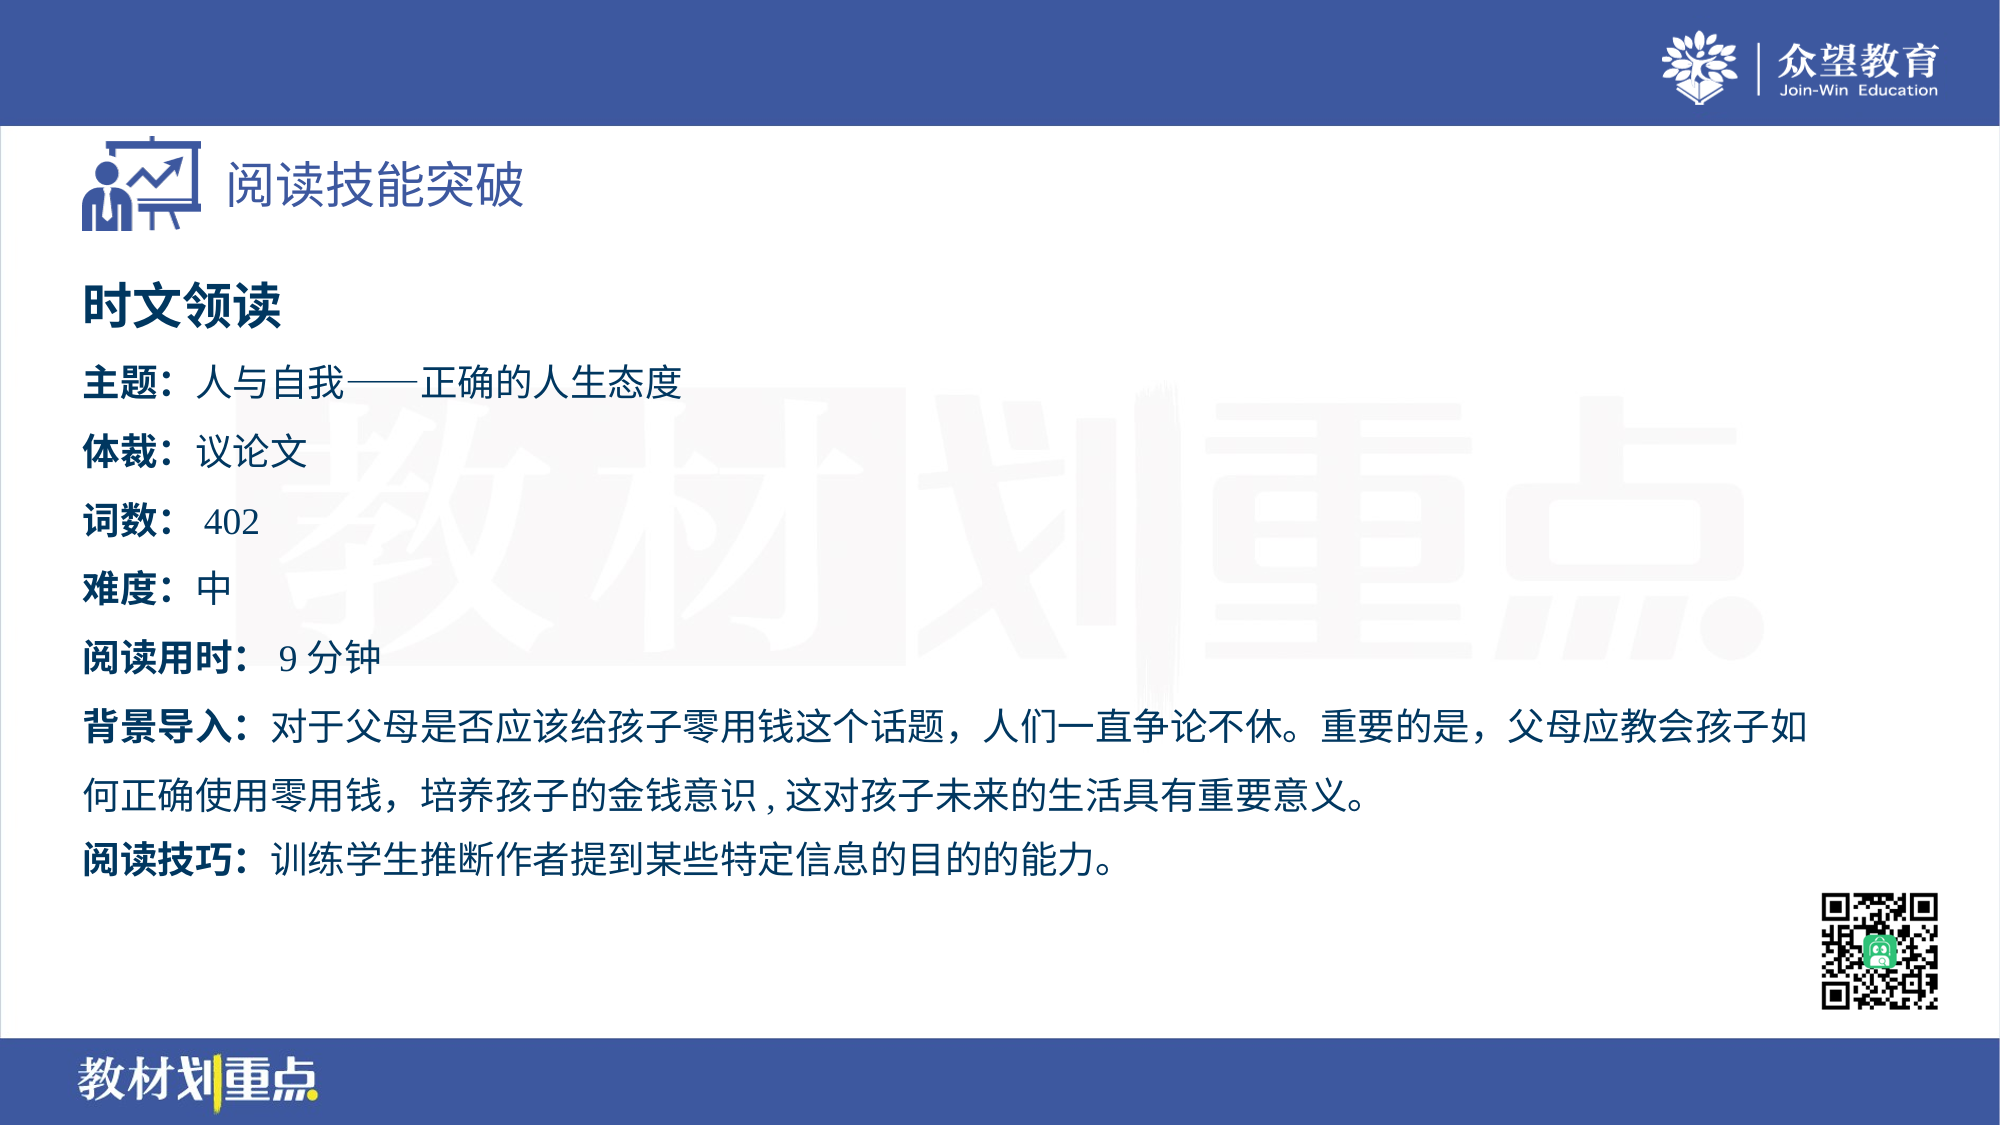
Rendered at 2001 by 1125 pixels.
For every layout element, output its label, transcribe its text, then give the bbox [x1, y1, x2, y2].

picture [0, 0, 2000, 1125]
text_box 时文领读 [82, 247, 1817, 335]
text_box 主题：人与自我——正确的人生态度 体裁：议论文 词数：402 难度：中 阅读用时：9分钟 背景导入：对于父母是否应该给孩子零用钱这个话题，人们一直争论不休。重要的是，父母应教会孩子如 何正确使用零用钱，培养孩子的金钱意识,这对孩子未来的生活具有重要意义。 阅读技巧：训练学生推断作者提到某些特定信息的目的的能力。 [82, 335, 1817, 875]
